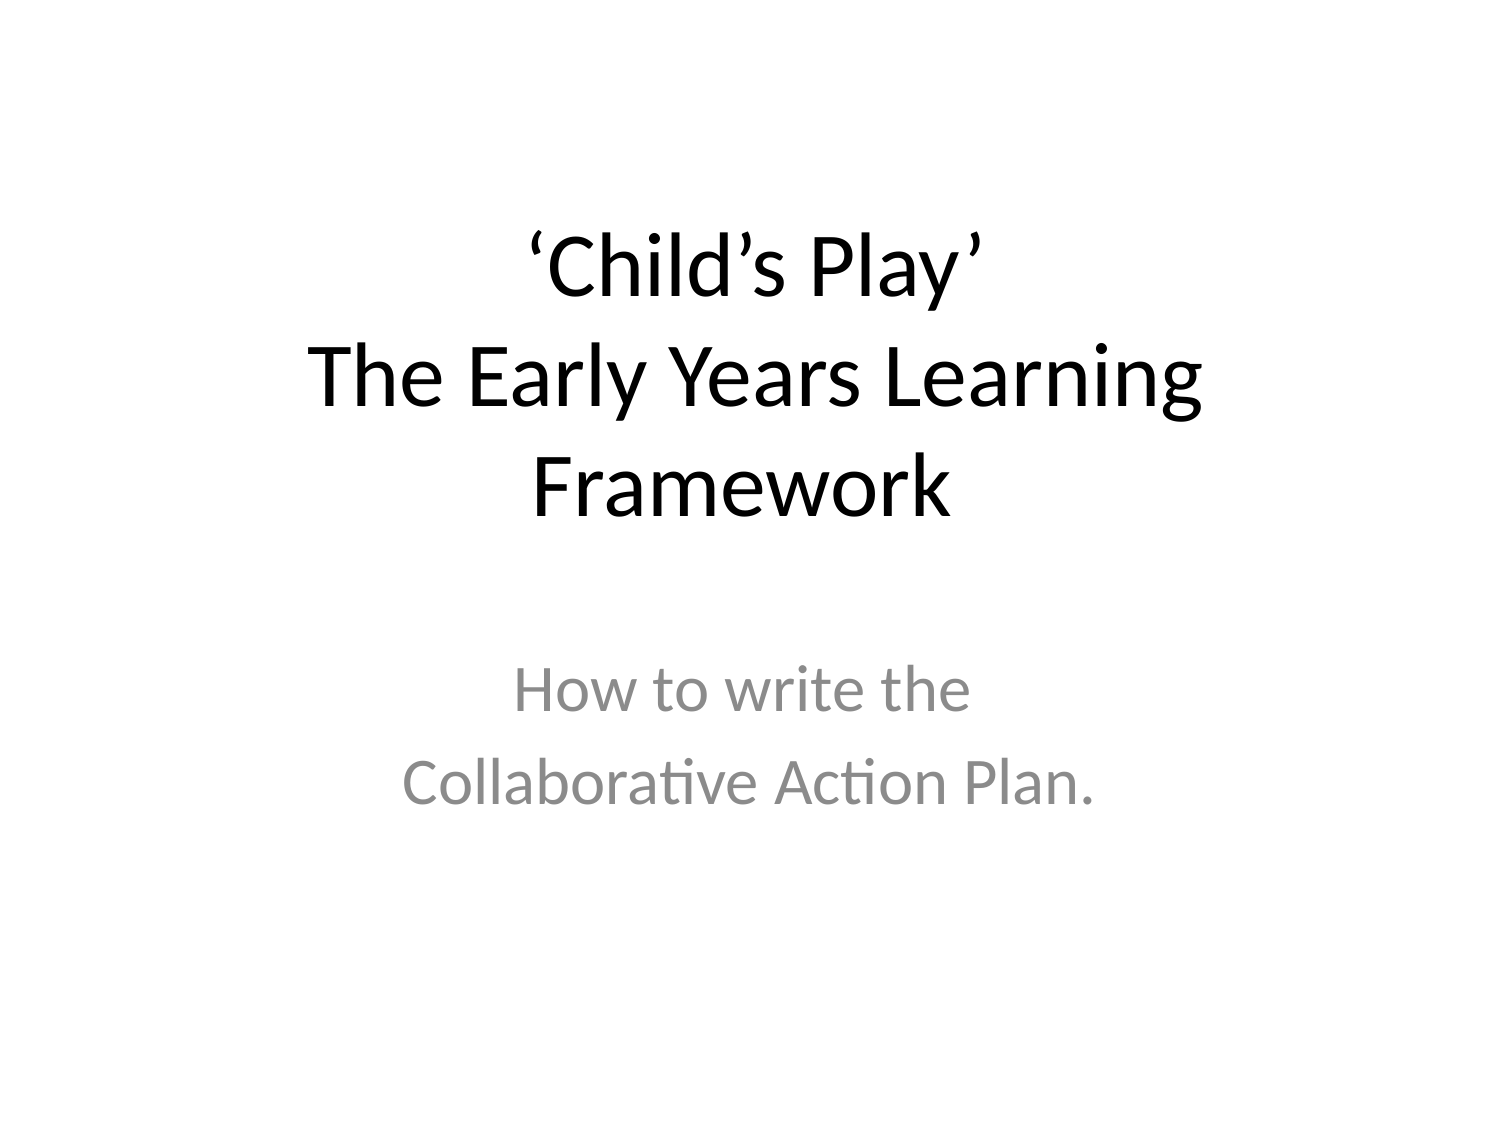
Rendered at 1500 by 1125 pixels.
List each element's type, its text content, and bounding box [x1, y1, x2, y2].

subtitle How to write the Collaborative Action Plan. [225, 637, 1275, 925]
title ‘Child’s Play’ The Early Years Learning Framework [112, 149, 1400, 591]
